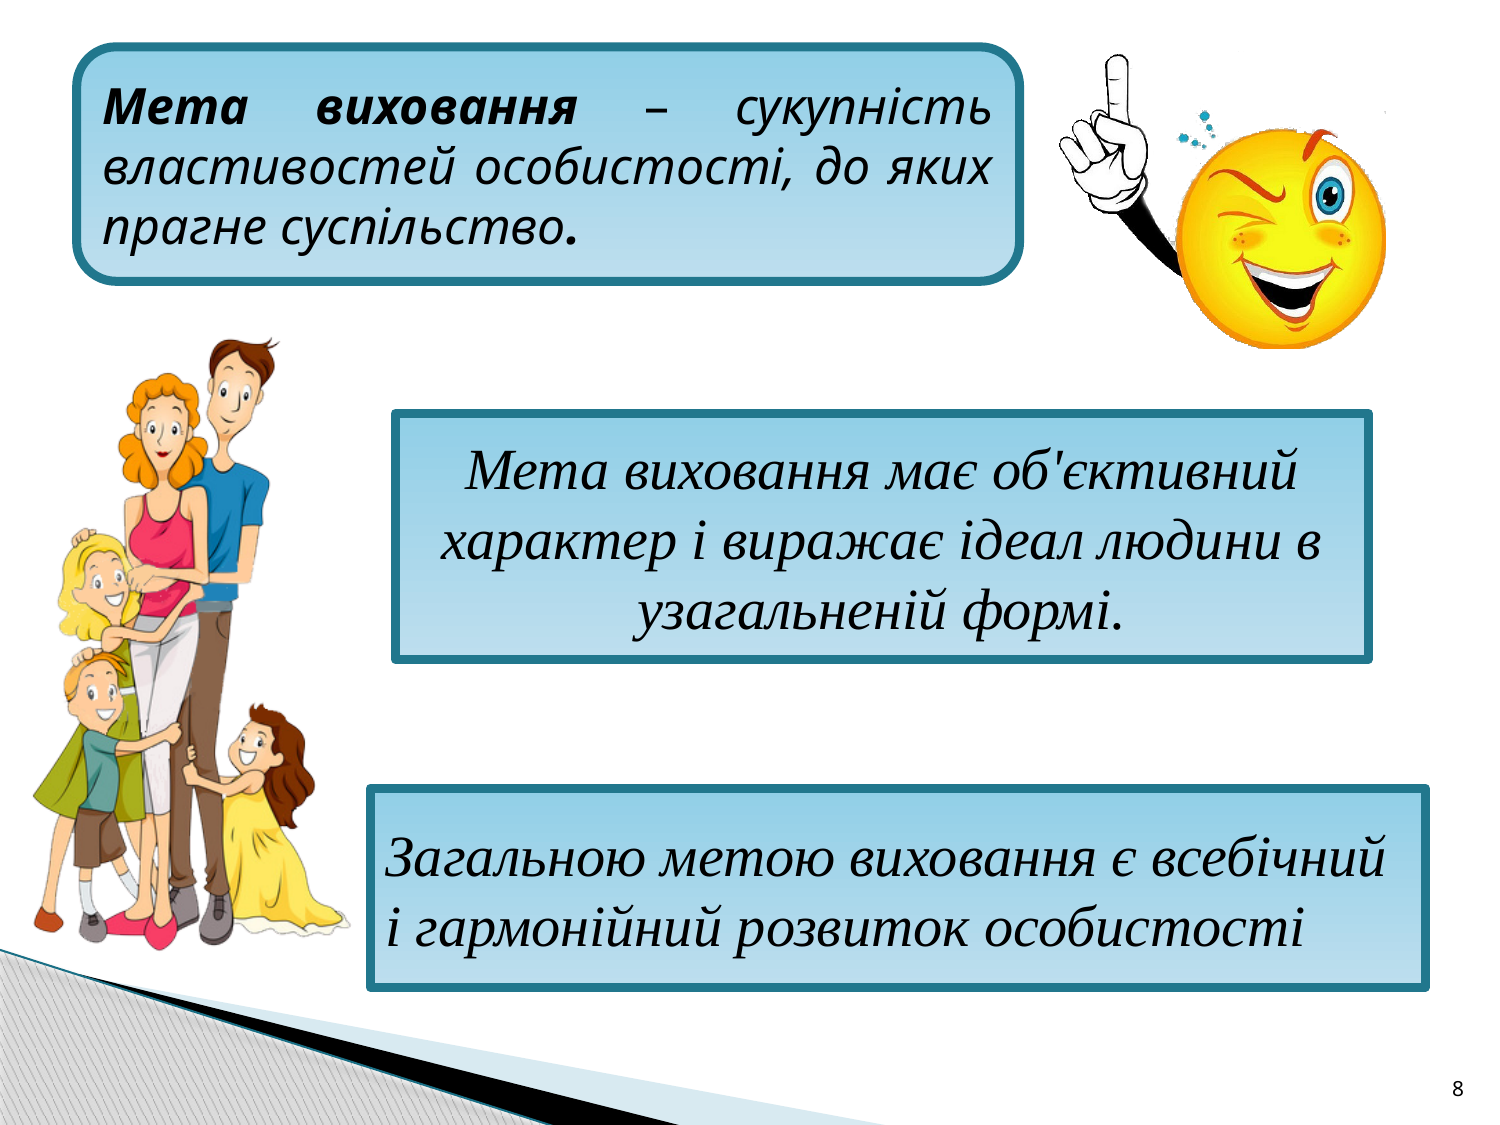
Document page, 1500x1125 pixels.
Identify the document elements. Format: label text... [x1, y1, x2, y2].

slide_number 8 [1418, 1051, 1479, 1112]
text_box Мета виховання має об'єктивний характер і виражає ідеал людини в узагальненій формі. [455, 409, 1373, 664]
picture [29, 333, 450, 956]
text_box Мета виховання – сукупність властивостей особистості, до яких прагне суспільство. [72, 42, 1025, 286]
text_box Загальною метою виховання є всебічний і гармонійний розвиток особистості [366, 784, 1430, 992]
picture [1056, 50, 1386, 350]
